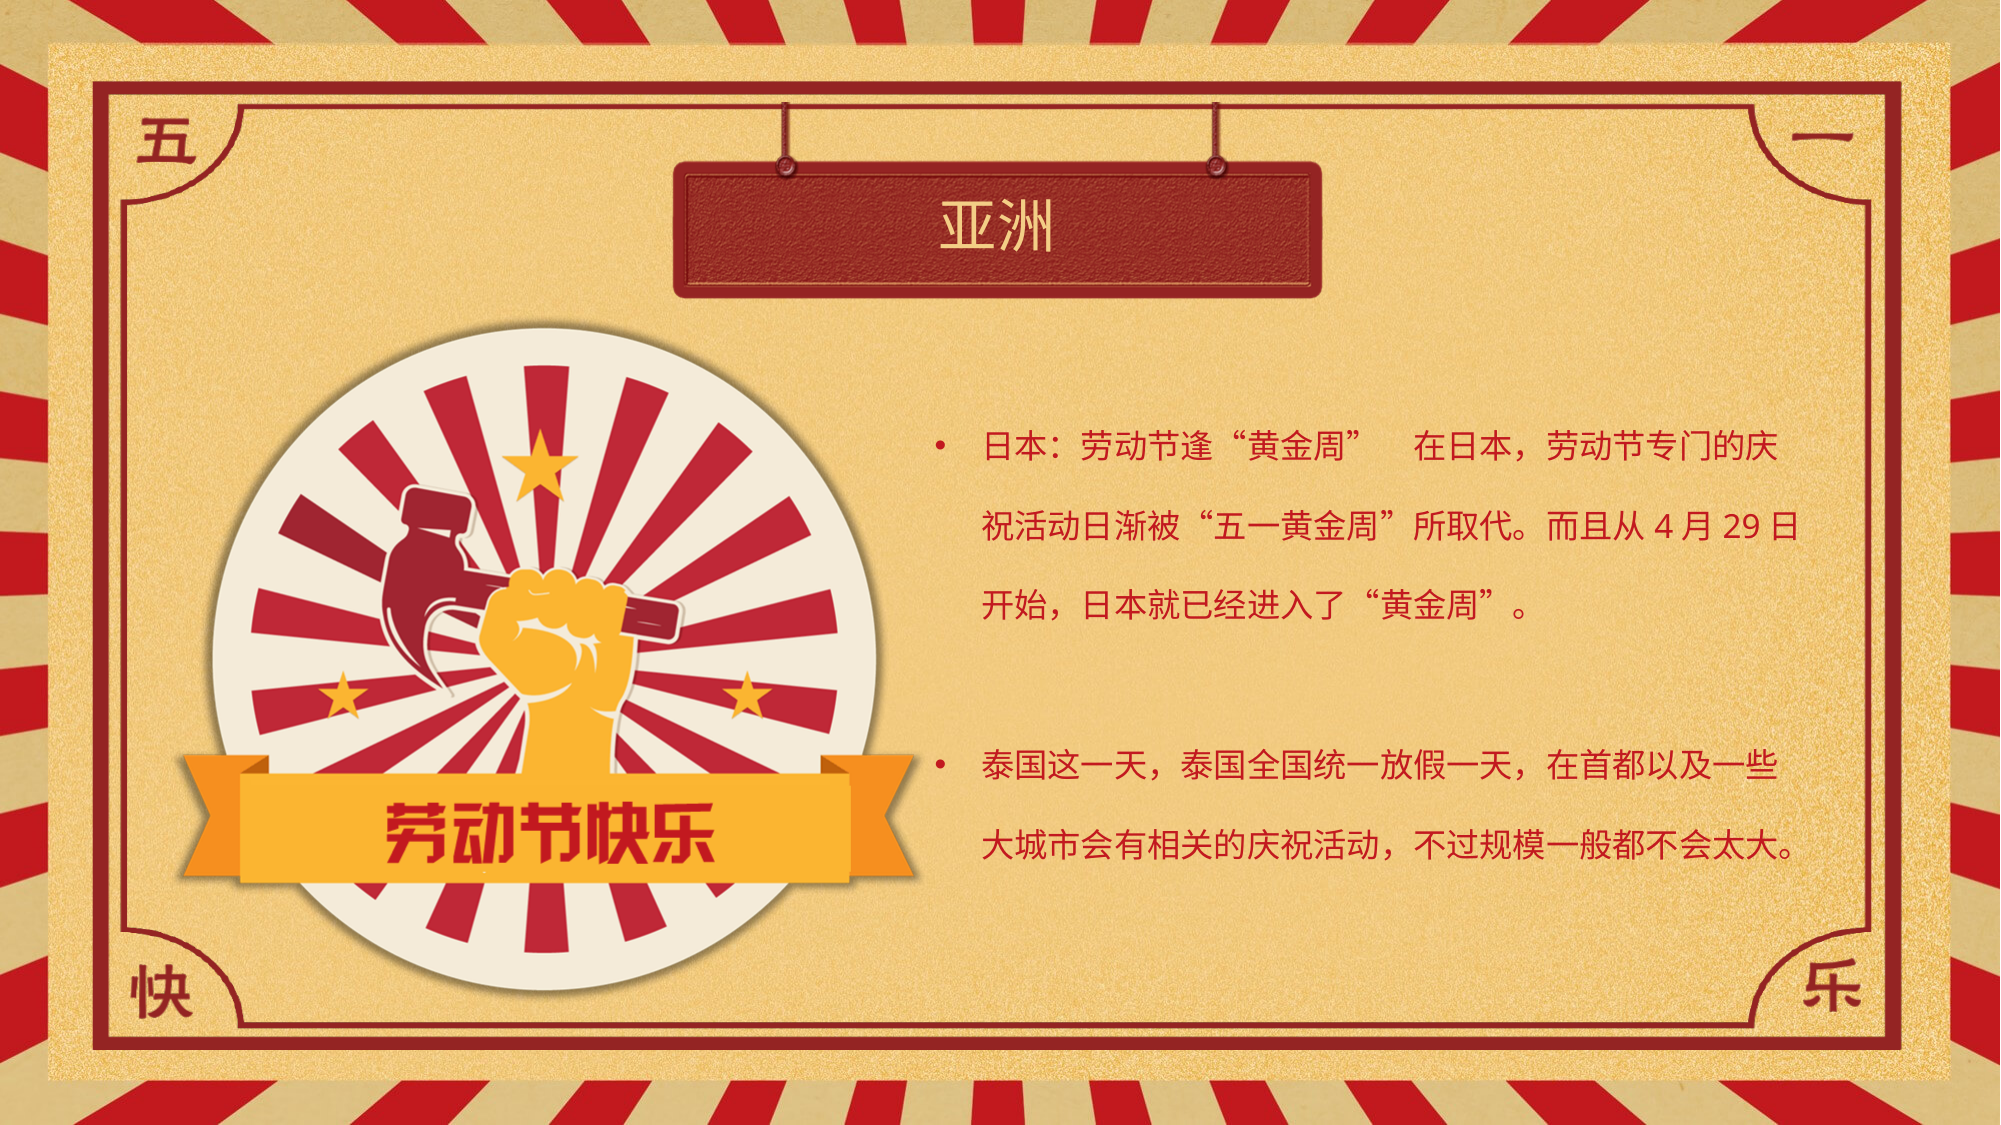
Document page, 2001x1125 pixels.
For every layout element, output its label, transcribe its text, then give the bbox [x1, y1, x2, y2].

picture [0, 11, 2000, 1125]
text_box 日本：劳动节逢“黄金周” 在日本，劳动节专门的庆祝活动日渐被“五一黄金周”所取代。而且从4月29日开始，日本就已经进入了“黄金周”。 泰国这一天，泰国全国统一放假一天，在首都以及一些大城市会有相关的庆祝活动，不过规模一般都不会太大。 [980, 377, 1823, 872]
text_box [506, 102, 1488, 318]
picture [0, 0, 2000, 10]
